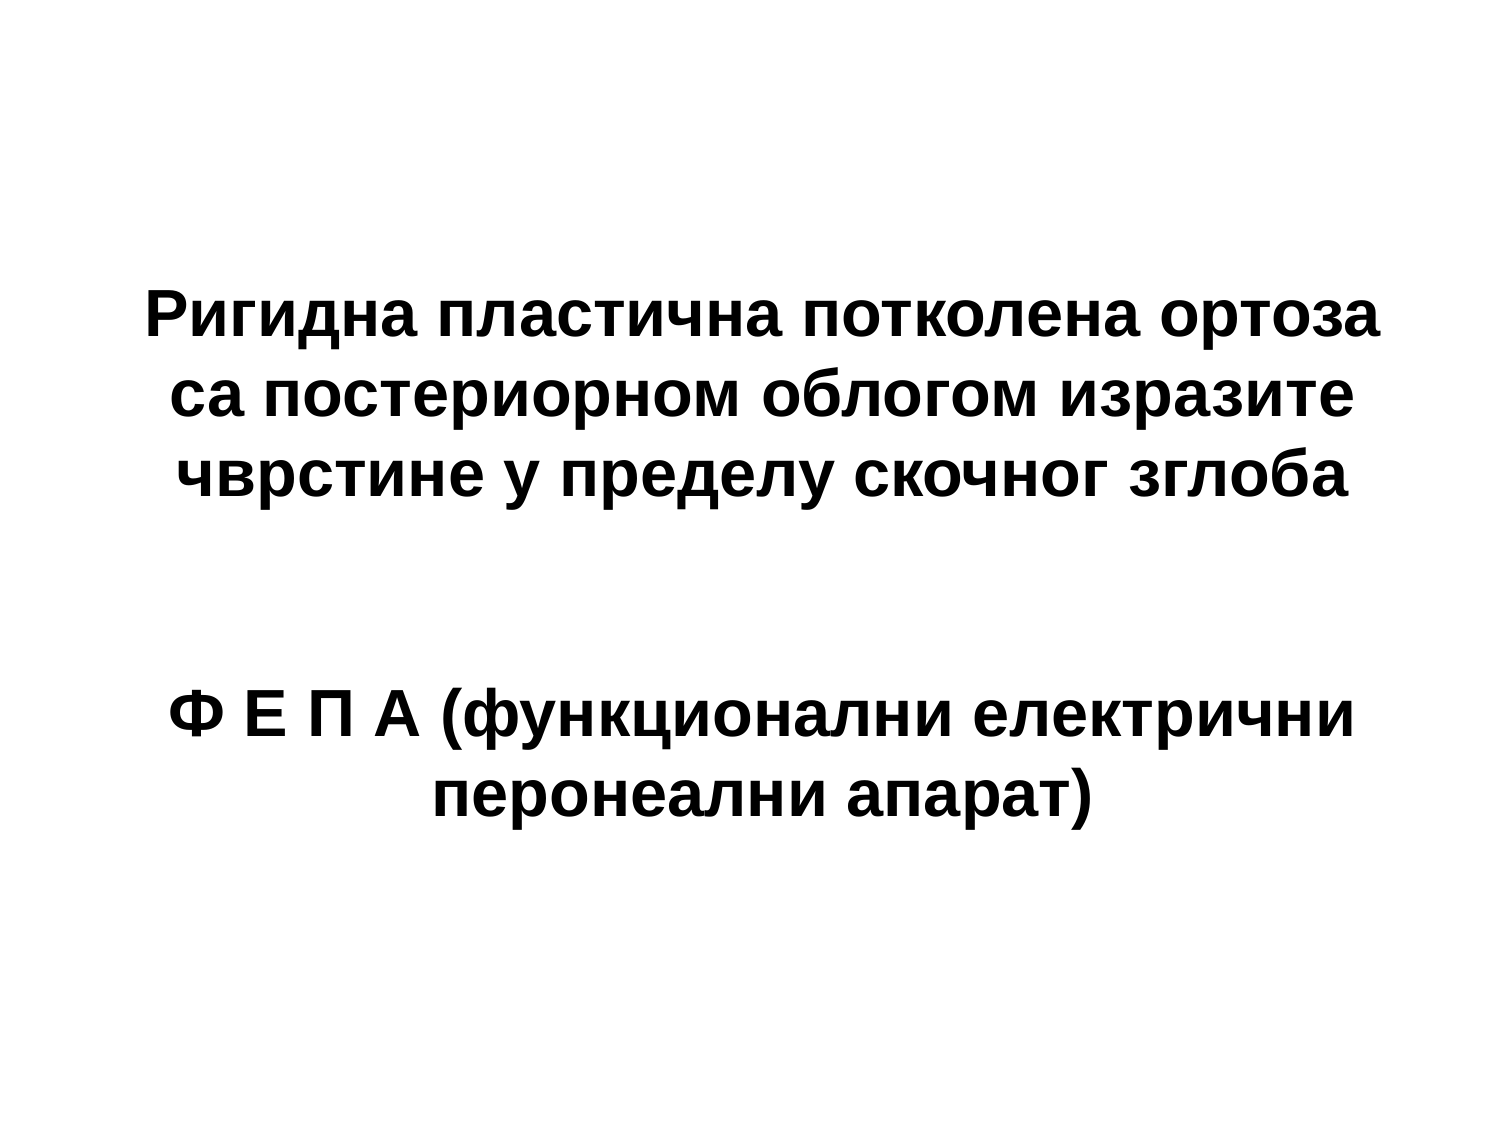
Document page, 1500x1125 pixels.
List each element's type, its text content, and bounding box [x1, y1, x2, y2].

title Ригидна пластична потколена ортоза са постериорном облогом изразите чврстине у пределу скочног зглоба Ф Е П А (функционални електрични перонеални апарат) [87, 187, 1438, 913]
